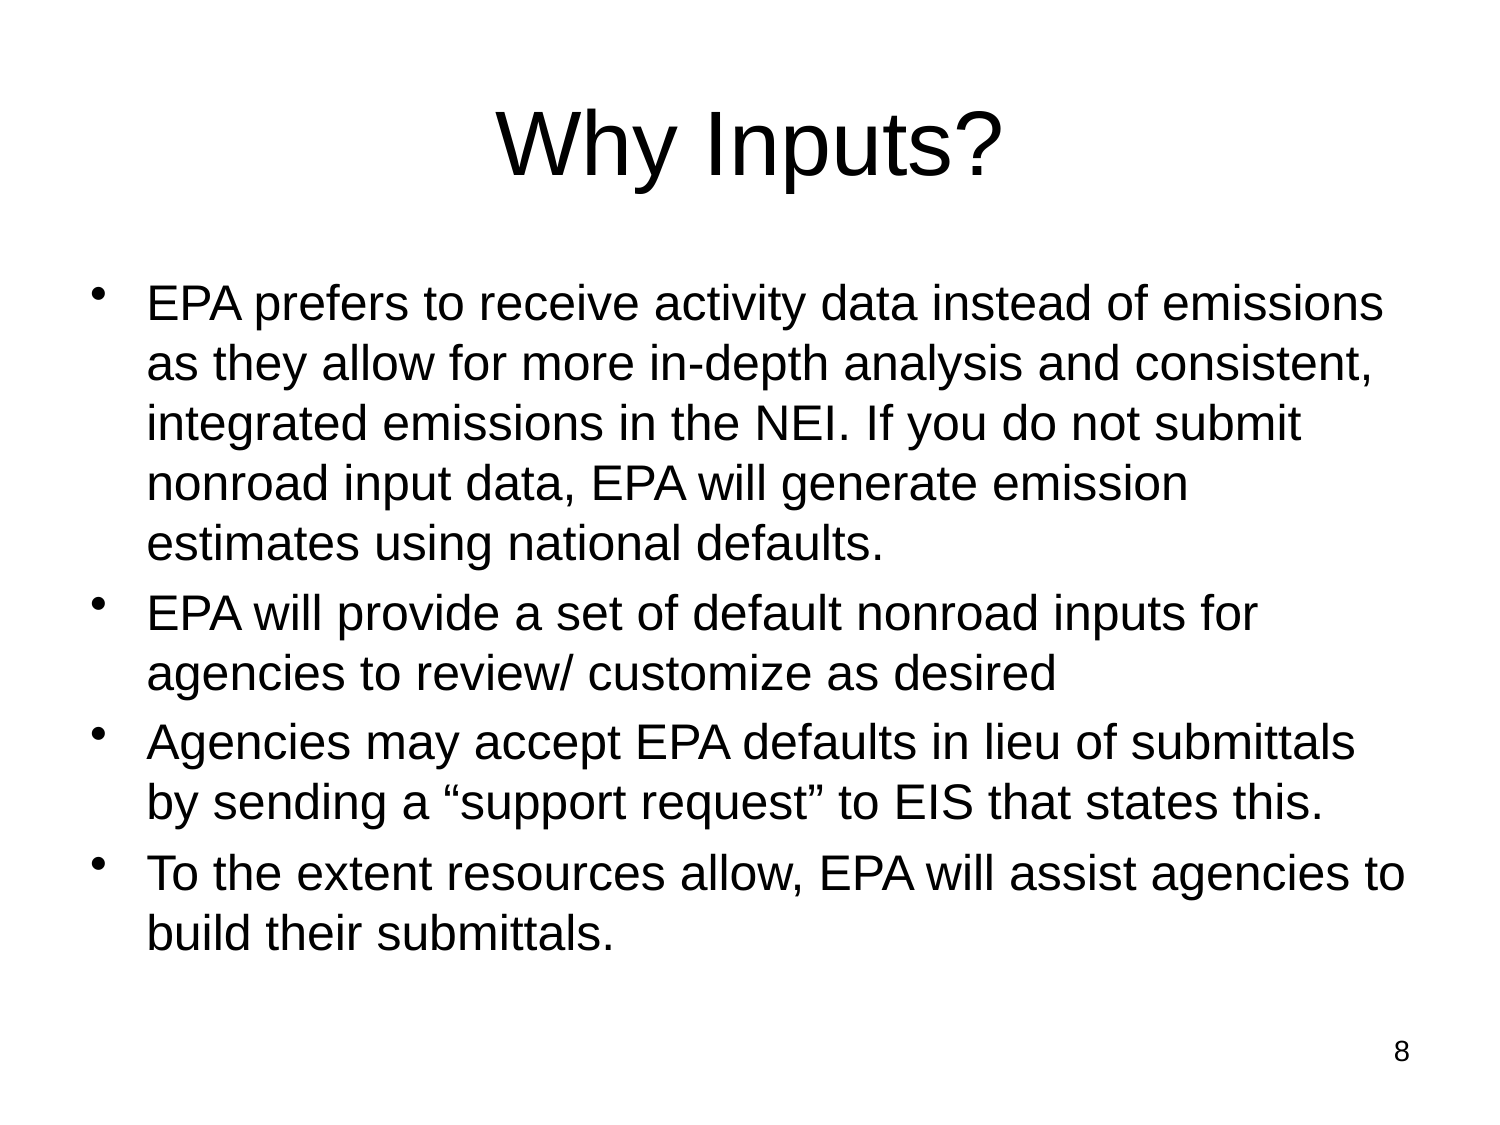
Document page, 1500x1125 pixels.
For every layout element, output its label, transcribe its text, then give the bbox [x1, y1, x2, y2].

slide_number 8 [1074, 1024, 1426, 1103]
title Why Inputs? [74, 44, 1426, 233]
list EPA prefers to receive activity data instead of emissions as they allow for more in-depth analysis and consistent, integrated emissions in the NEI. If you do not submit nonroad input data, EPA will generate emission estimates using national defaults. EPA will provide a set of default nonroad inputs for agencies to review/ customize as desired Agencies may accept EPA defaults in lieu of submittals by sending a “support request” to EIS that states this. To the extent resources allow, EPA will assist agencies to build their submittals. [74, 262, 1426, 1006]
